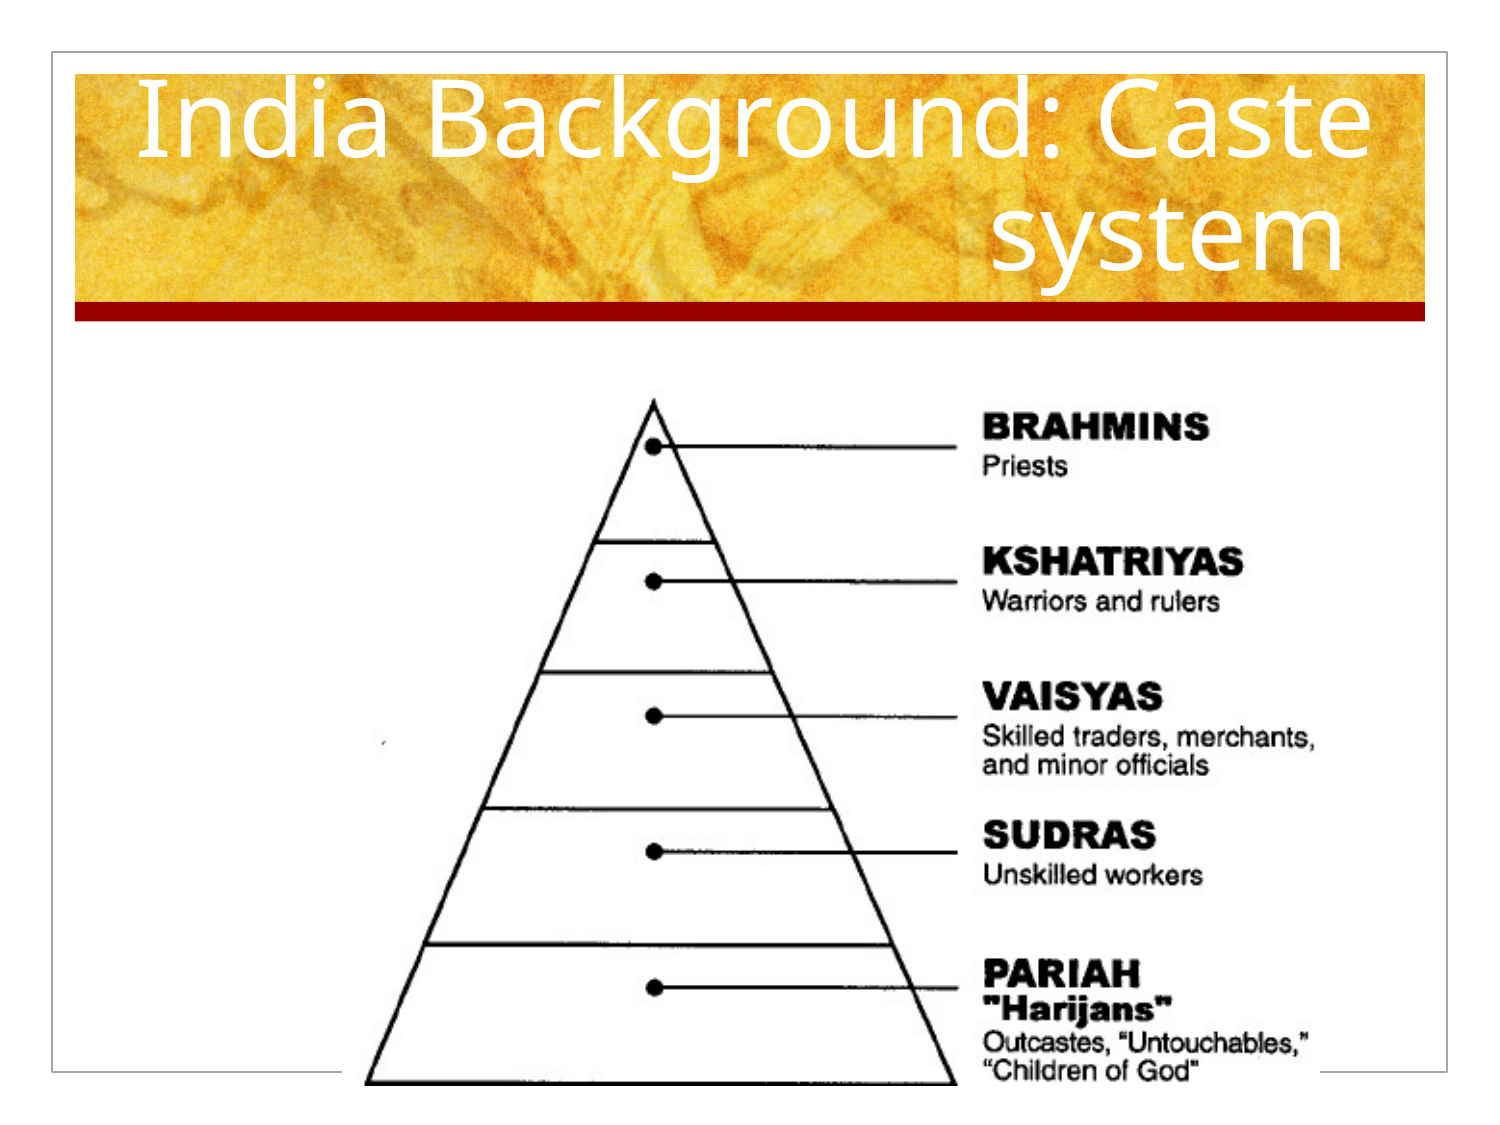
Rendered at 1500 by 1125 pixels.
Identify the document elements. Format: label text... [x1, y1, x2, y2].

picture [75, 74, 1425, 301]
title India Background: Caste system [108, 74, 1392, 292]
picture [341, 388, 1321, 1087]
list Large country with many language spoken Caste system: [375, 375, 1392, 1005]
